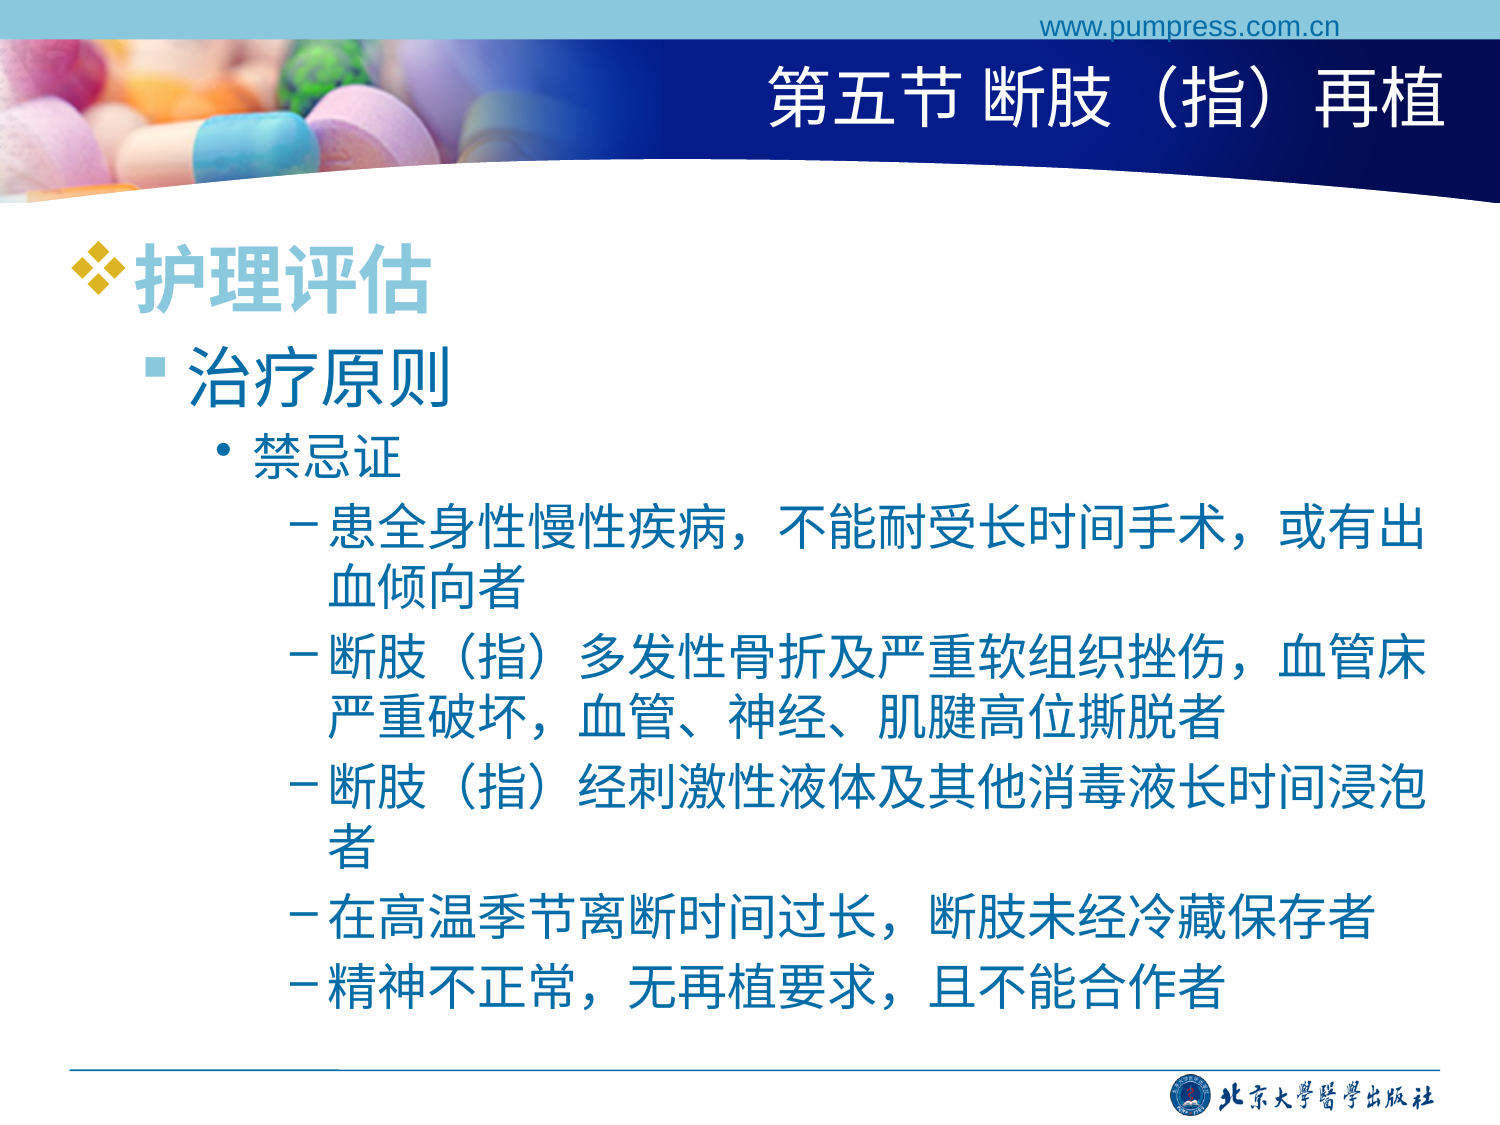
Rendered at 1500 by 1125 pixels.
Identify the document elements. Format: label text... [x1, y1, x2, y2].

slide_number www.pumpress.com.cn [1025, 0, 1463, 38]
picture [0, 40, 1500, 203]
picture [1170, 1074, 1436, 1118]
title 第五节 断肢（指）再植 [137, 49, 1463, 143]
list 护理评估 治疗原则 禁忌证 患全身性慢性疾病，不能耐受长时间手术，或有出血倾向者 断肢（指）多发性骨折及严重软组织挫伤，血管床严重破坏，血管、神经、肌腱高位撕脱者 断肢（指）经刺激性液体及其他消毒液长时间浸泡者 在高温季节离断时间过长，断肢未经冷藏保存者 精神不正常，无再植要求，且不能合作者 [49, 224, 1463, 1026]
